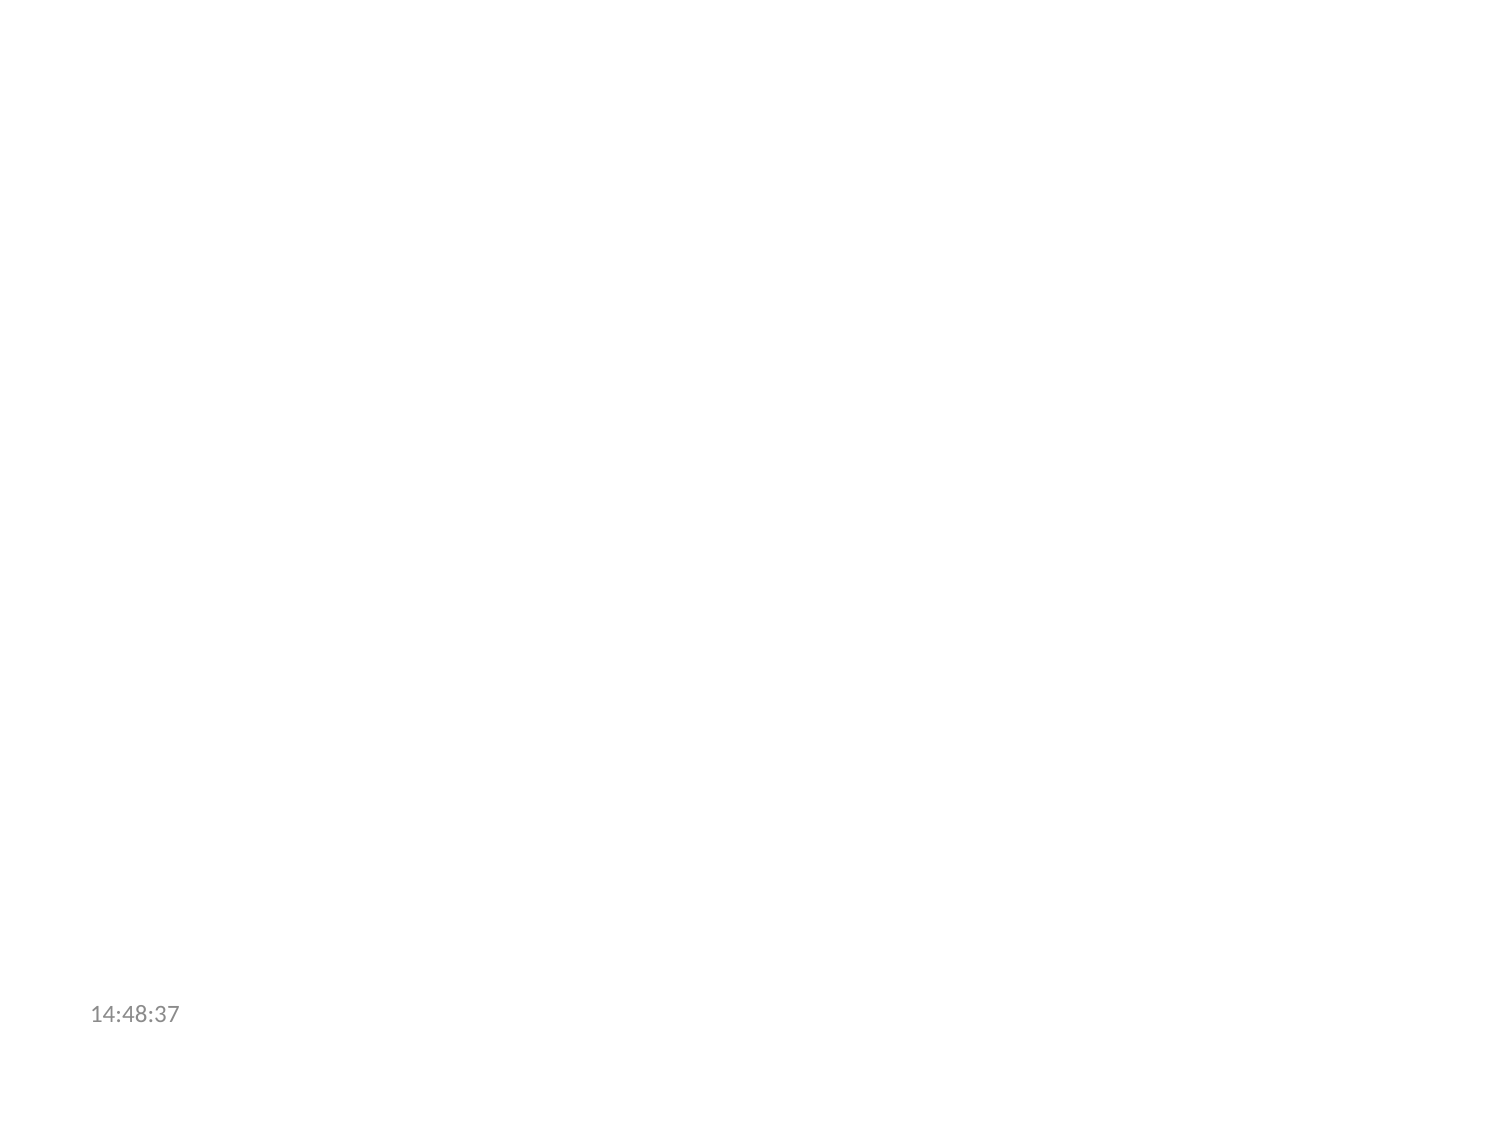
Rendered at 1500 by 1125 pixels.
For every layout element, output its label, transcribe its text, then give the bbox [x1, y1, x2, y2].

text_box 15:35:09 [75, 982, 425, 1043]
